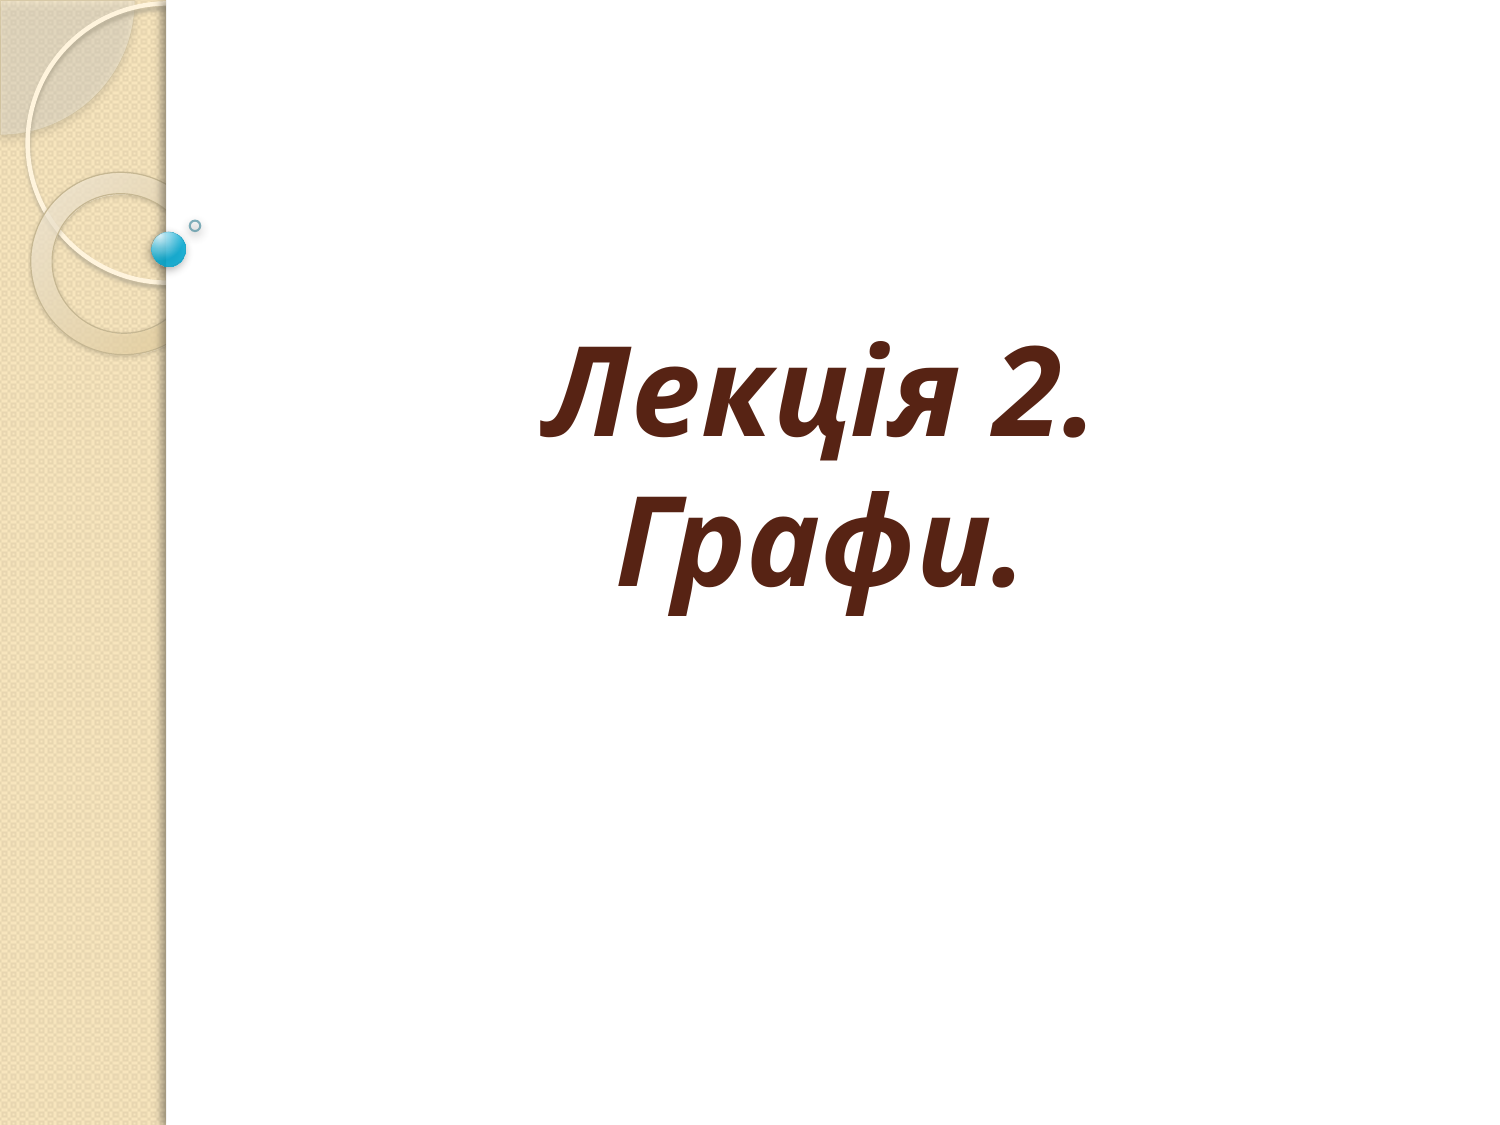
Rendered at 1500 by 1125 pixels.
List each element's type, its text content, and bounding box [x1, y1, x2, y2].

title Лекція 2. Графи. [230, 527, 1446, 769]
